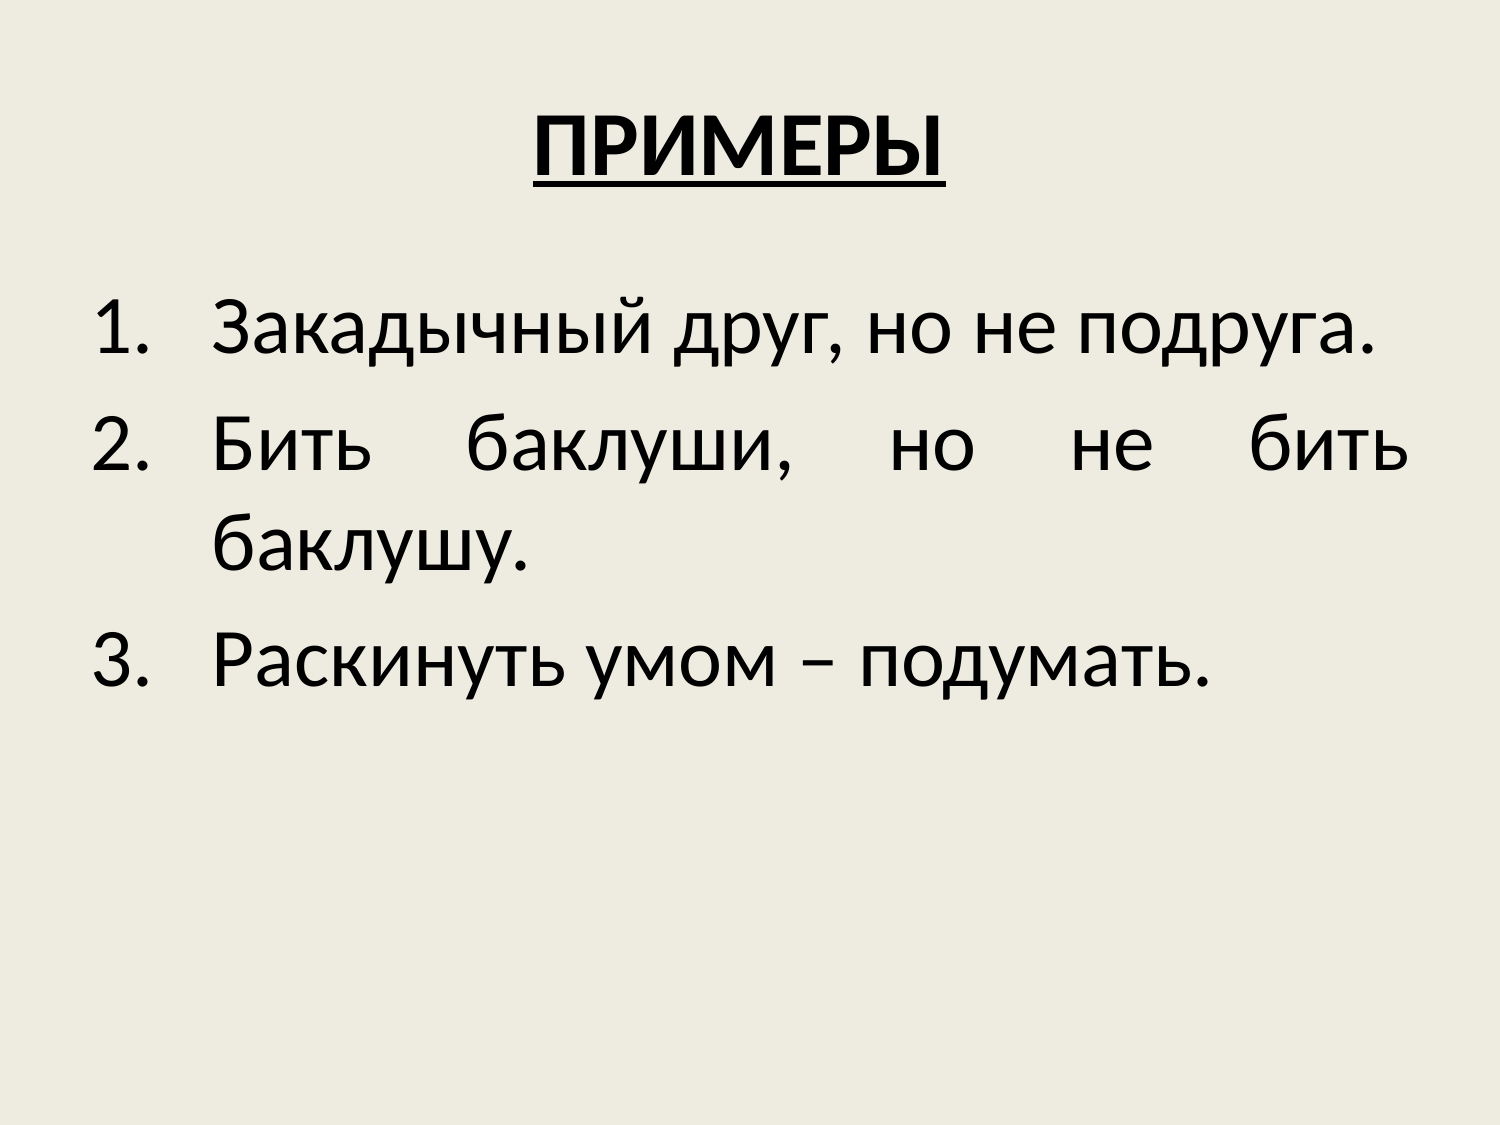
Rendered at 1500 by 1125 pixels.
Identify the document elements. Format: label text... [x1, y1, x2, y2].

list Закадычный друг, но не подруга. Бить баклуши, но не бить баклушу. Раскинуть умом – подумать. [75, 262, 1425, 1005]
title ПРИМЕРЫ [75, 45, 1425, 233]
